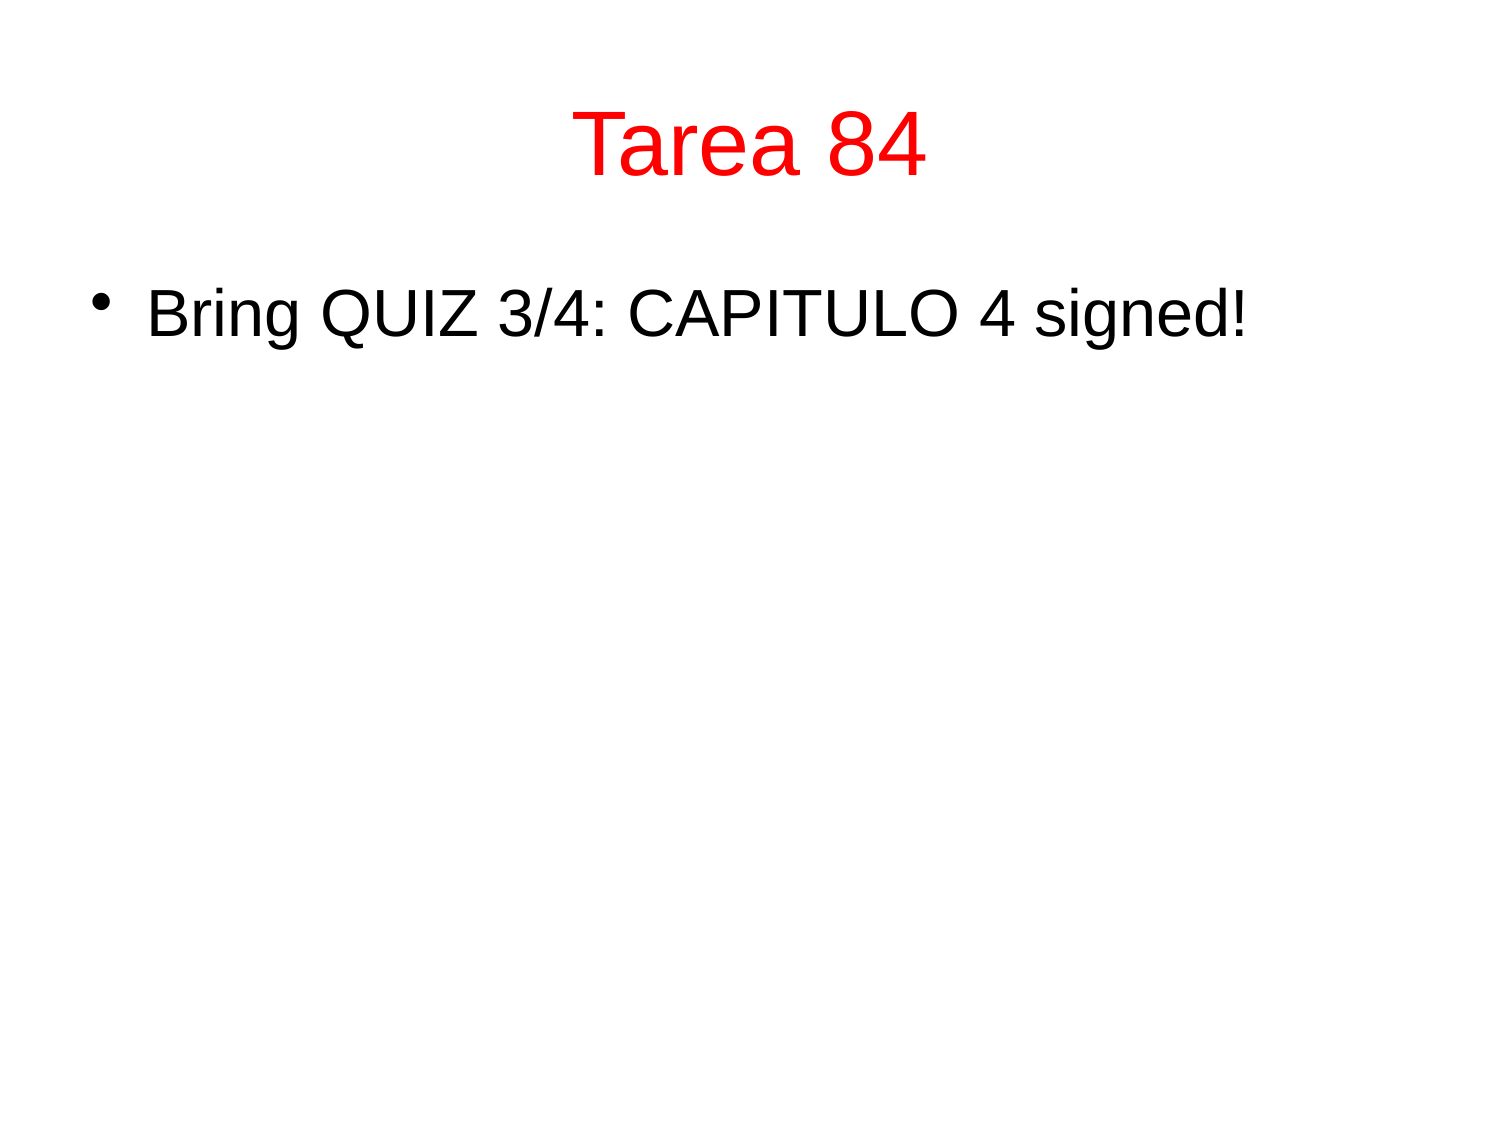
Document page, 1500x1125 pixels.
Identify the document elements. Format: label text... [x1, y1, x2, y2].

title Tarea 84 [75, 45, 1425, 233]
list Bring QUIZ 3/4: CAPITULO 4 signed! [75, 262, 1425, 1005]
